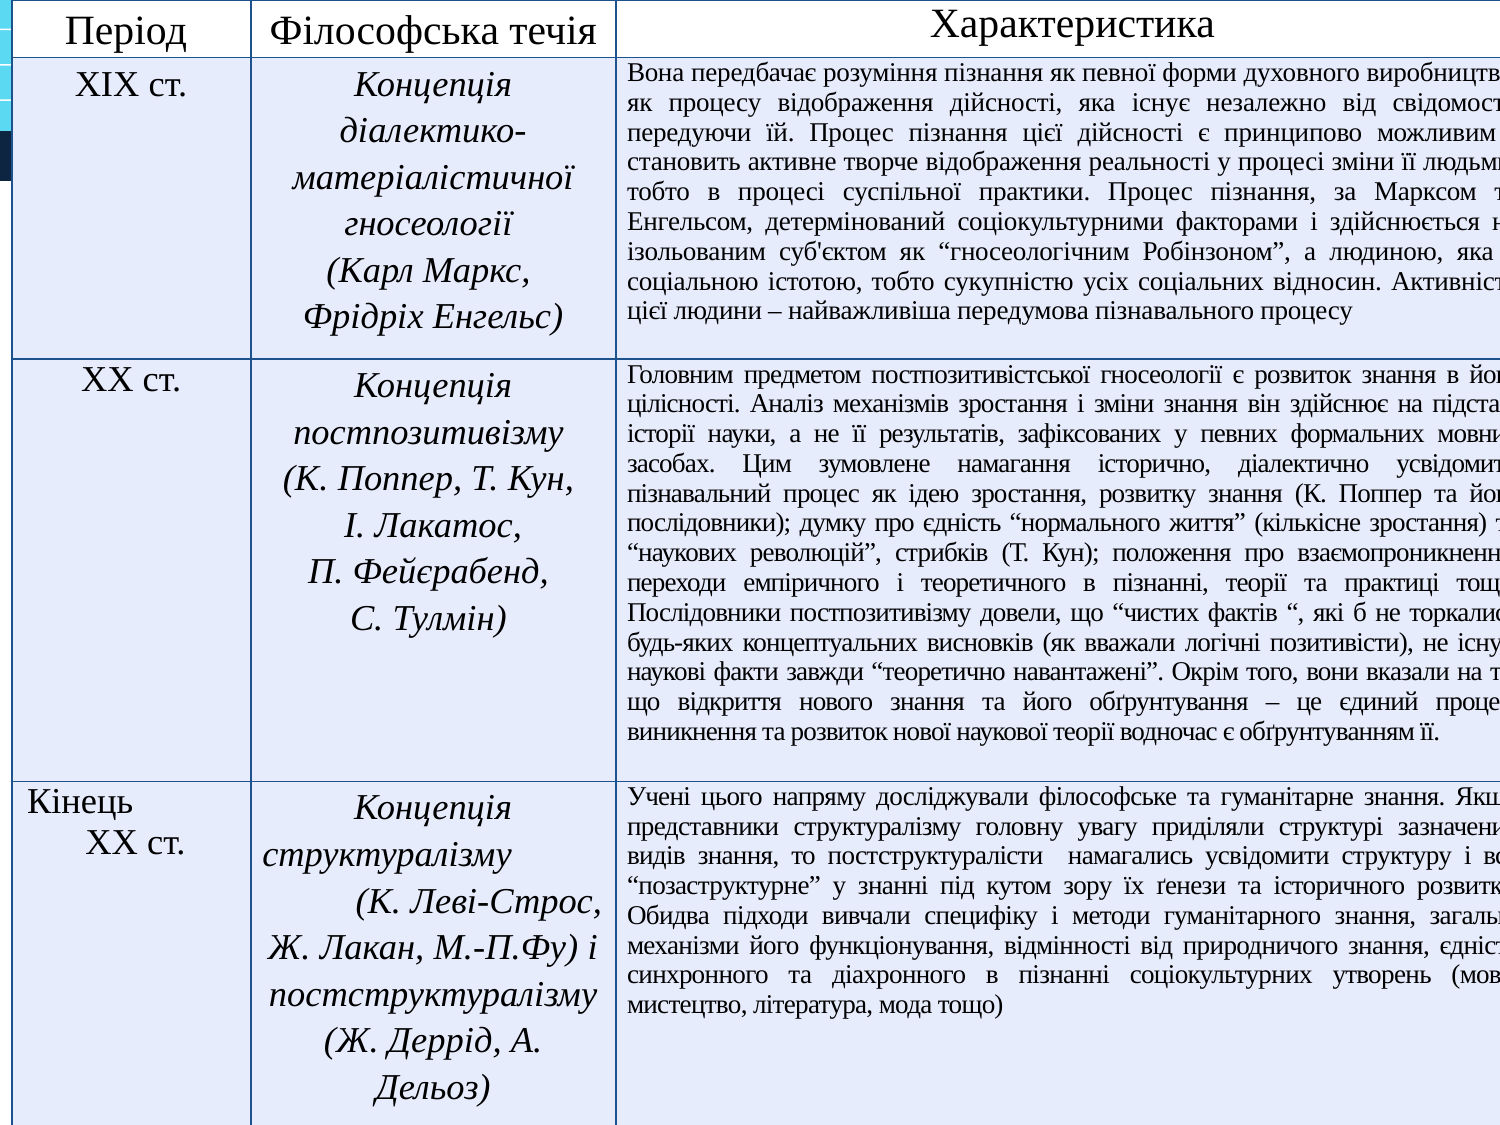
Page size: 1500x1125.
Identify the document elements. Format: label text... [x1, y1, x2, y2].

table_cell XX ст. [13, 360, 250, 781]
table_cell Вона передбачає розуміння пізнання як певної форми духовного виробництва, як процесу відображення дійсності, яка існує незалежно від свідомості, передуючи їй. Процес пізнання цієї дійсності є принципово можливим і становить активне творче відображення реальності у процесі зміни її людьми, тобто в процесі суспільної практики. Процес пізнання, за Марксом та Енгельсом, детермінований соціокультурними факторами і здійснюється не ізольованим суб'єктом як “гносеологічним Робінзоном”, а людиною, яка є соціальною істотою, тобто сукупністю усіх соціальних відносин. Активність цієї людини – найважливіша передумова пізнавального процесу [617, 58, 1500, 358]
table_cell XIX ст. [13, 58, 250, 358]
table_header Філософська течія [252, 1, 615, 57]
table_cell Концепція діалектико-матеріалістичної гносеології (Карл Маркс, Фрідріх Енгельс) [252, 58, 615, 358]
table_cell Учені цього напряму досліджували філософське та гуманітарне знання. Якщо представники структуралізму головну увагу приділяли структурі зазначених видів знання, то постструктуралісти намагались усвідомити структуру і все “позаструктурне” у знанні під кутом зору їх ґенези та історичного розвитку. Обидва підходи вивчали специфіку і методи гуманітарного знання, загальні механізми його функціонування, відмінності від природничого знання, єдність синхронного та діахронного в пізнанні соціокультурних утворень (мова, мистецтво, література, мода тощо) [617, 782, 1500, 1125]
table_header Період [13, 1, 250, 57]
table_cell Кінець ХХ ст. [13, 782, 250, 1125]
table_cell Концепція постпозитивізму (К. Поппер, Т. Кун, І. Лакатос, П. Фейєрабенд, С. Тулмін) [252, 360, 615, 781]
table_cell Концепція структуралізму (К. Леві-Строс, Ж. Лакан, М.-П.Фу) і постструктуралізму (Ж. Деррід, А. Дельоз) [252, 782, 615, 1125]
table_cell Головним предметом постпозитивістської гносеології є розвиток знання в його цілісності. Аналіз механізмів зростання і зміни знання він здійснює на підставі історії науки, а не її результатів, зафіксованих у певних формальних мовних засобах. Цим зумовлене намагання історично, діалектично усвідомити пізнавальний процес як ідею зростання, розвитку знання (К. Поппер та його послідовники); думку про єдність “нормального життя” (кількісне зростання) та “наукових революцій”, стрибків (Т. Кун); положення про взаємопроникнення, переходи емпіричного і теоретичного в пізнанні, теорії та практиці тощо. Послідовники постпозитивізму довели, що “чистих фактів “, які б не торкалися будь-яких концептуальних висновків (як вважали логічні позитивісти), не існує, наукові факти завжди “теоретично навантажені”. Окрім того, вони вказали на те, що відкриття нового знання та його обґрунтування – це єдиний процес: виникнення та розвиток нової наукової теорії водночас є обґрунтуванням її. [617, 360, 1500, 781]
table_header Характеристика [617, 1, 1500, 57]
